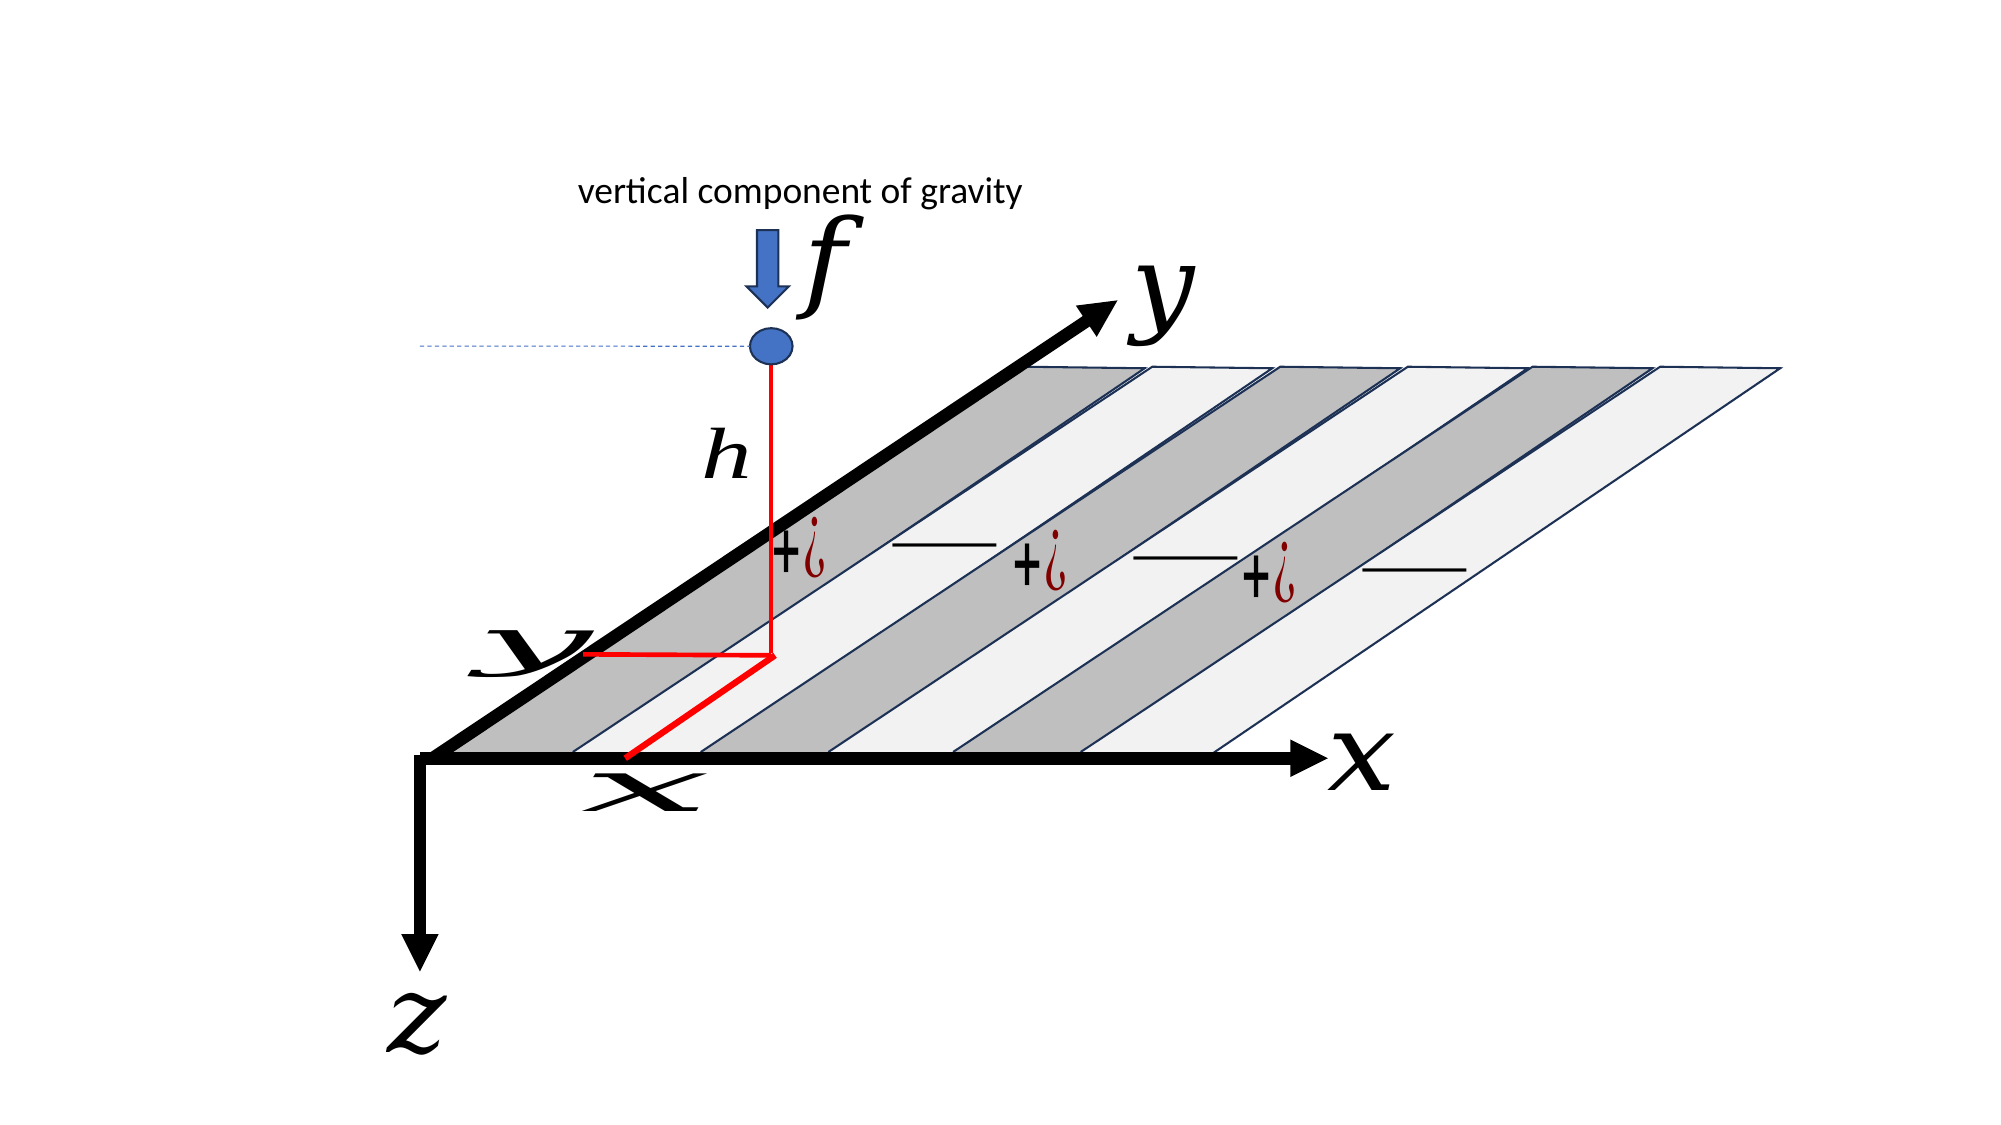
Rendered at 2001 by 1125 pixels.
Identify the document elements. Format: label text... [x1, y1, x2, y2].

text_box vertical component of gravity [563, 158, 1039, 219]
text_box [625, 655, 776, 759]
text_box [743, 229, 792, 300]
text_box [1118, 366, 1781, 759]
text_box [432, 300, 1118, 759]
